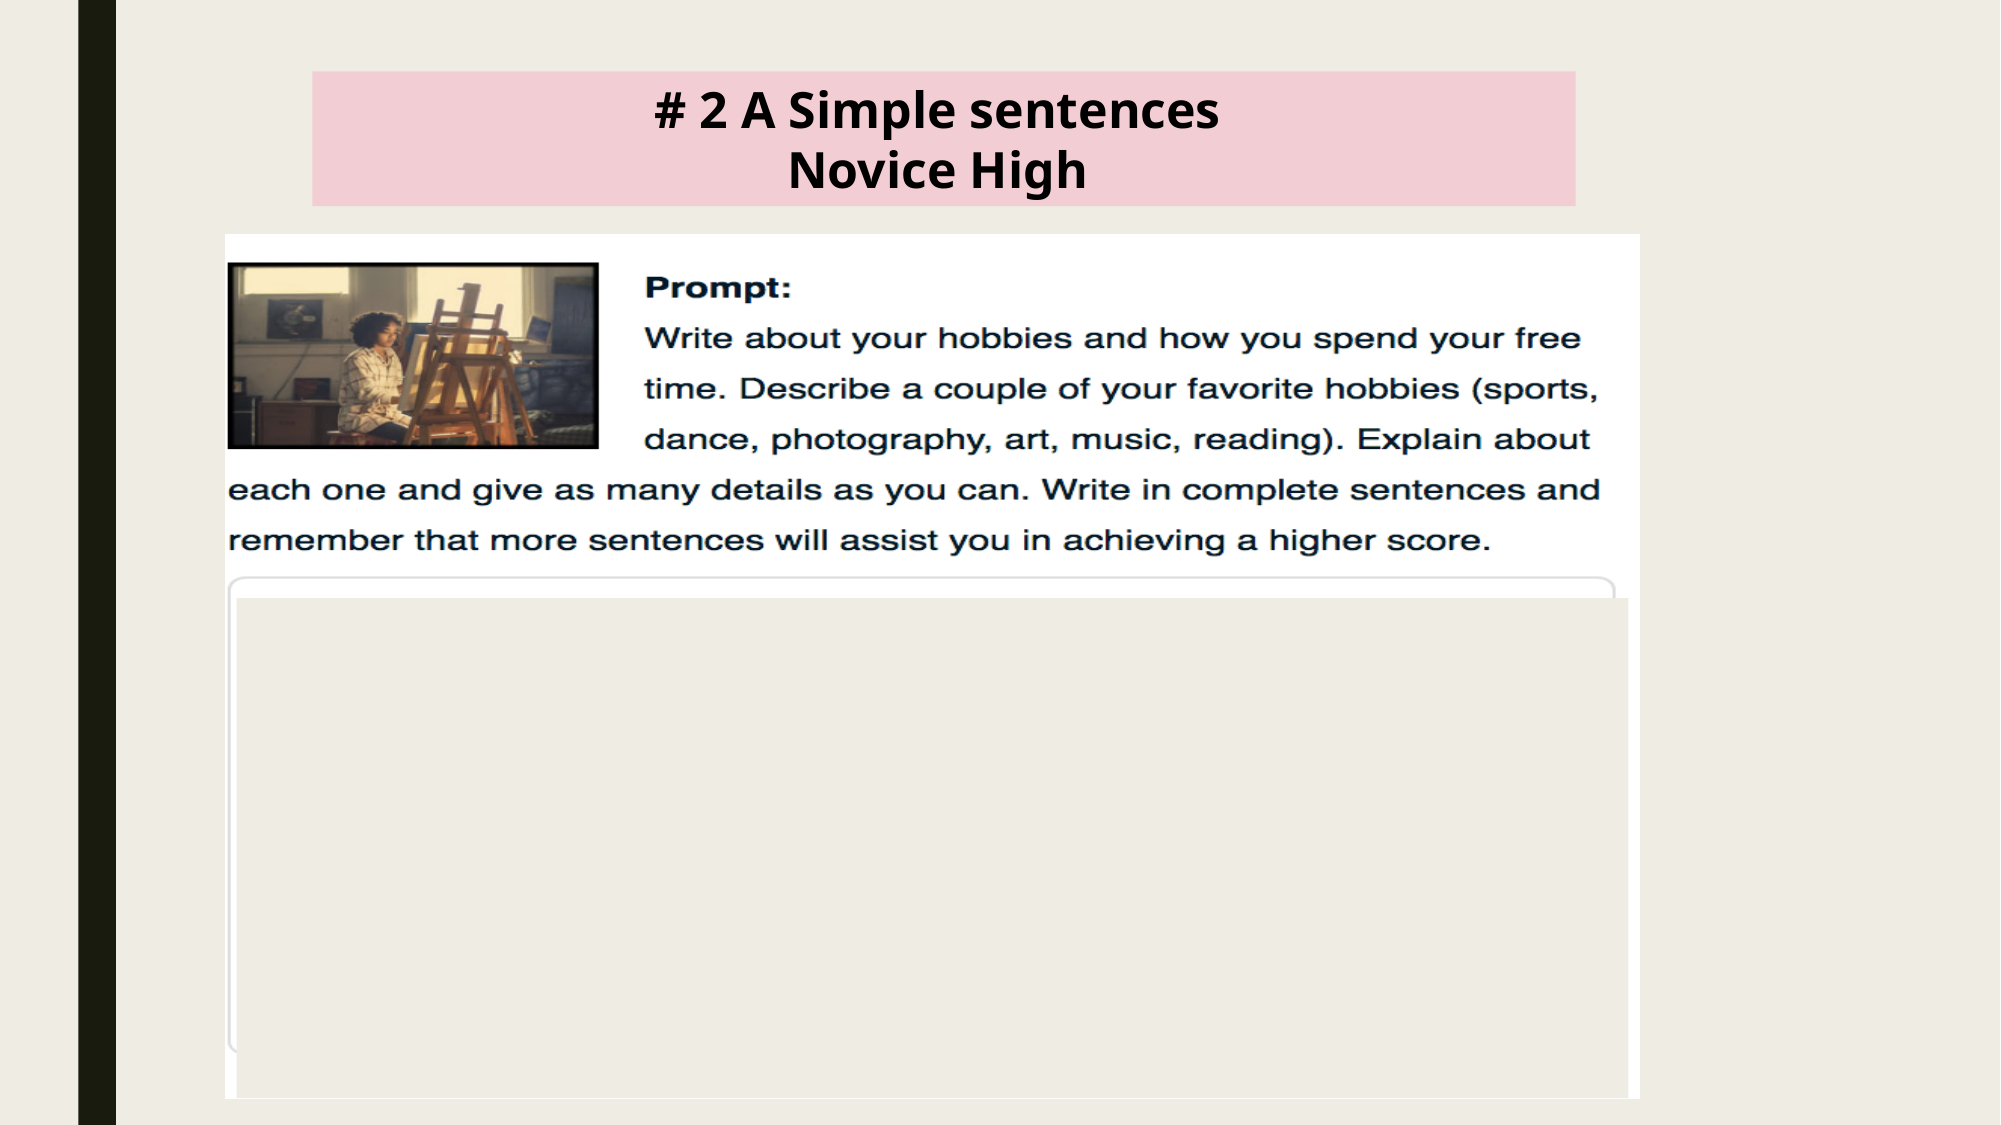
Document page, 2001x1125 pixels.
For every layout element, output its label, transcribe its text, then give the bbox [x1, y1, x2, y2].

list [224, 234, 1640, 1099]
text_box # 2 A Simple sentences Novice High [312, 71, 1576, 207]
